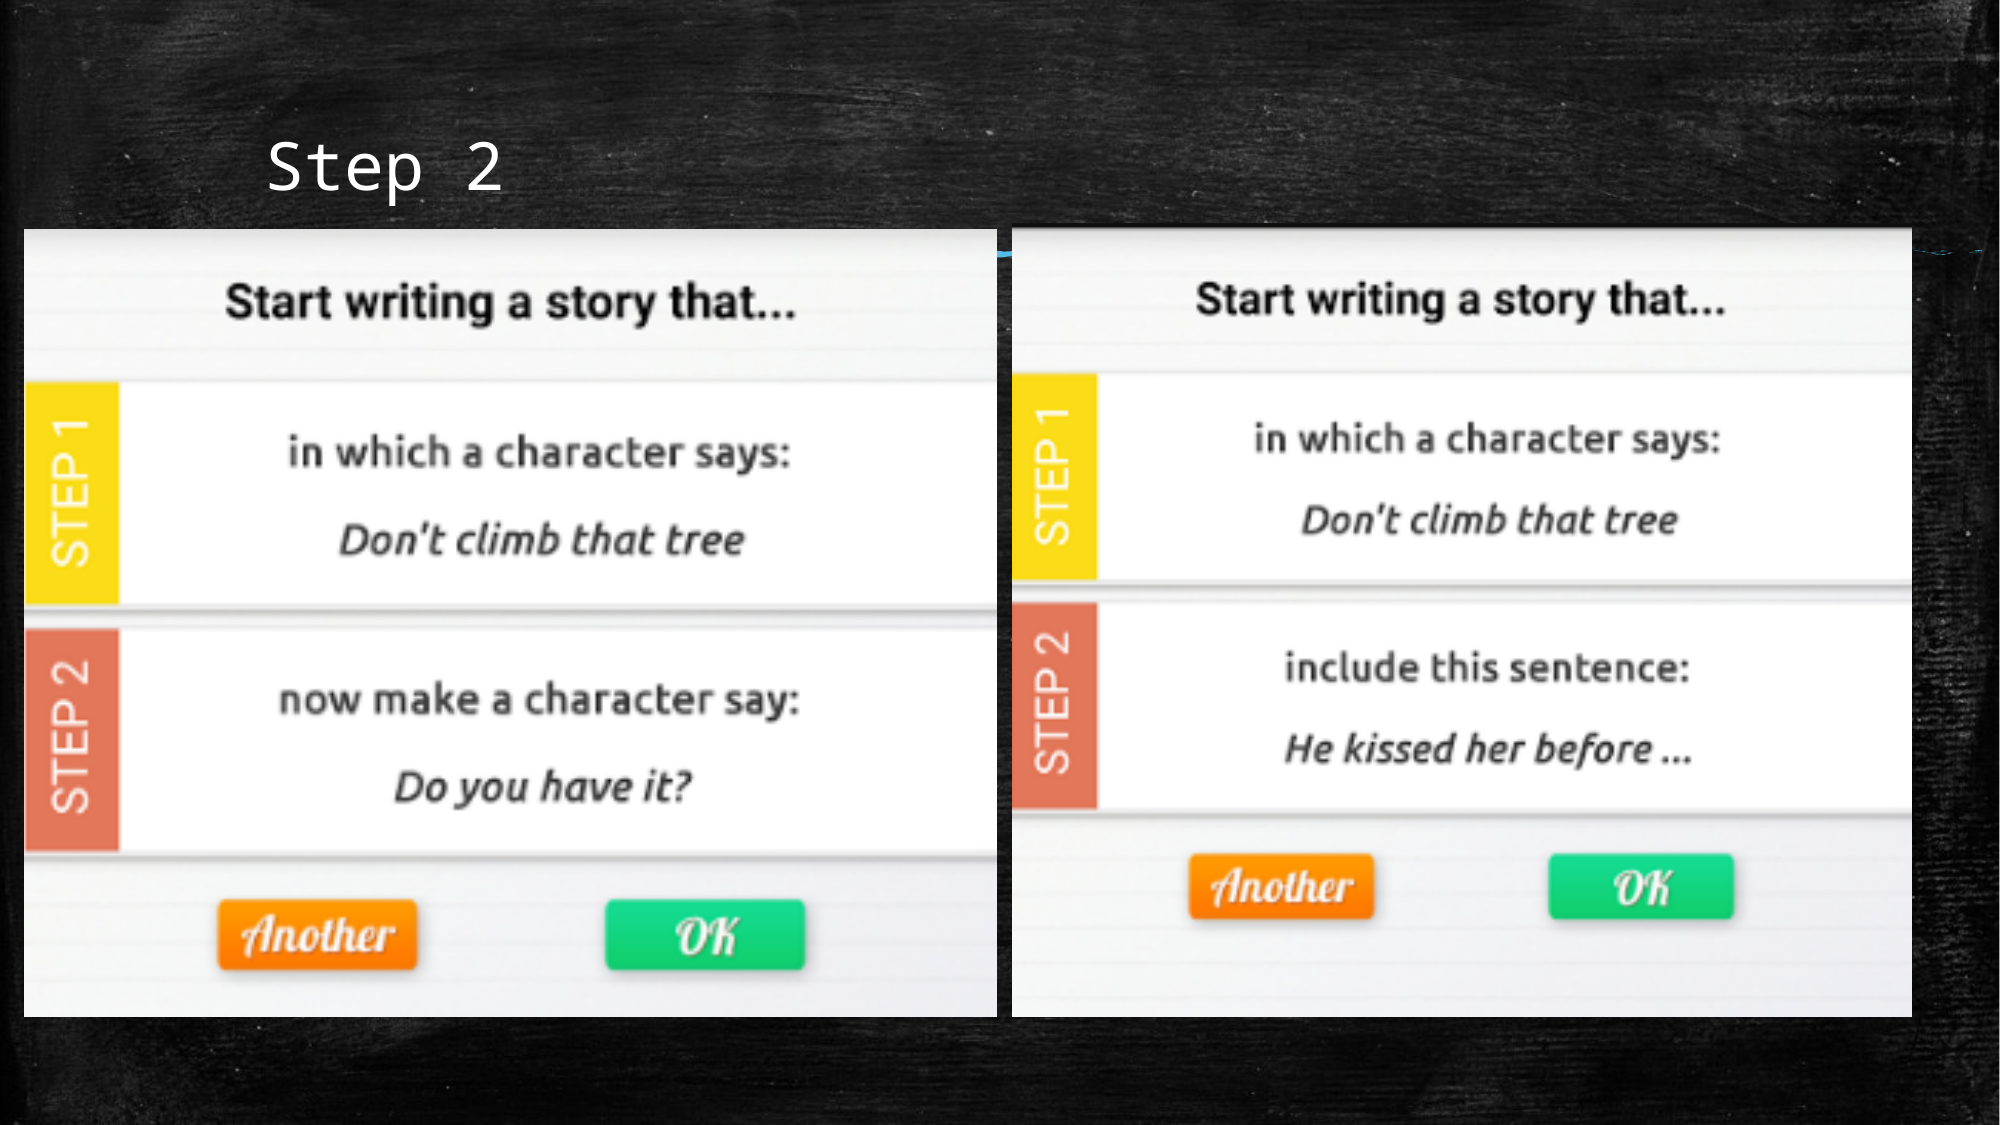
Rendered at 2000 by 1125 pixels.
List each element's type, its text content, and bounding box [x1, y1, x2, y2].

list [1012, 223, 1912, 1018]
title Step 2 [249, 45, 1750, 213]
picture [24, 229, 997, 1018]
